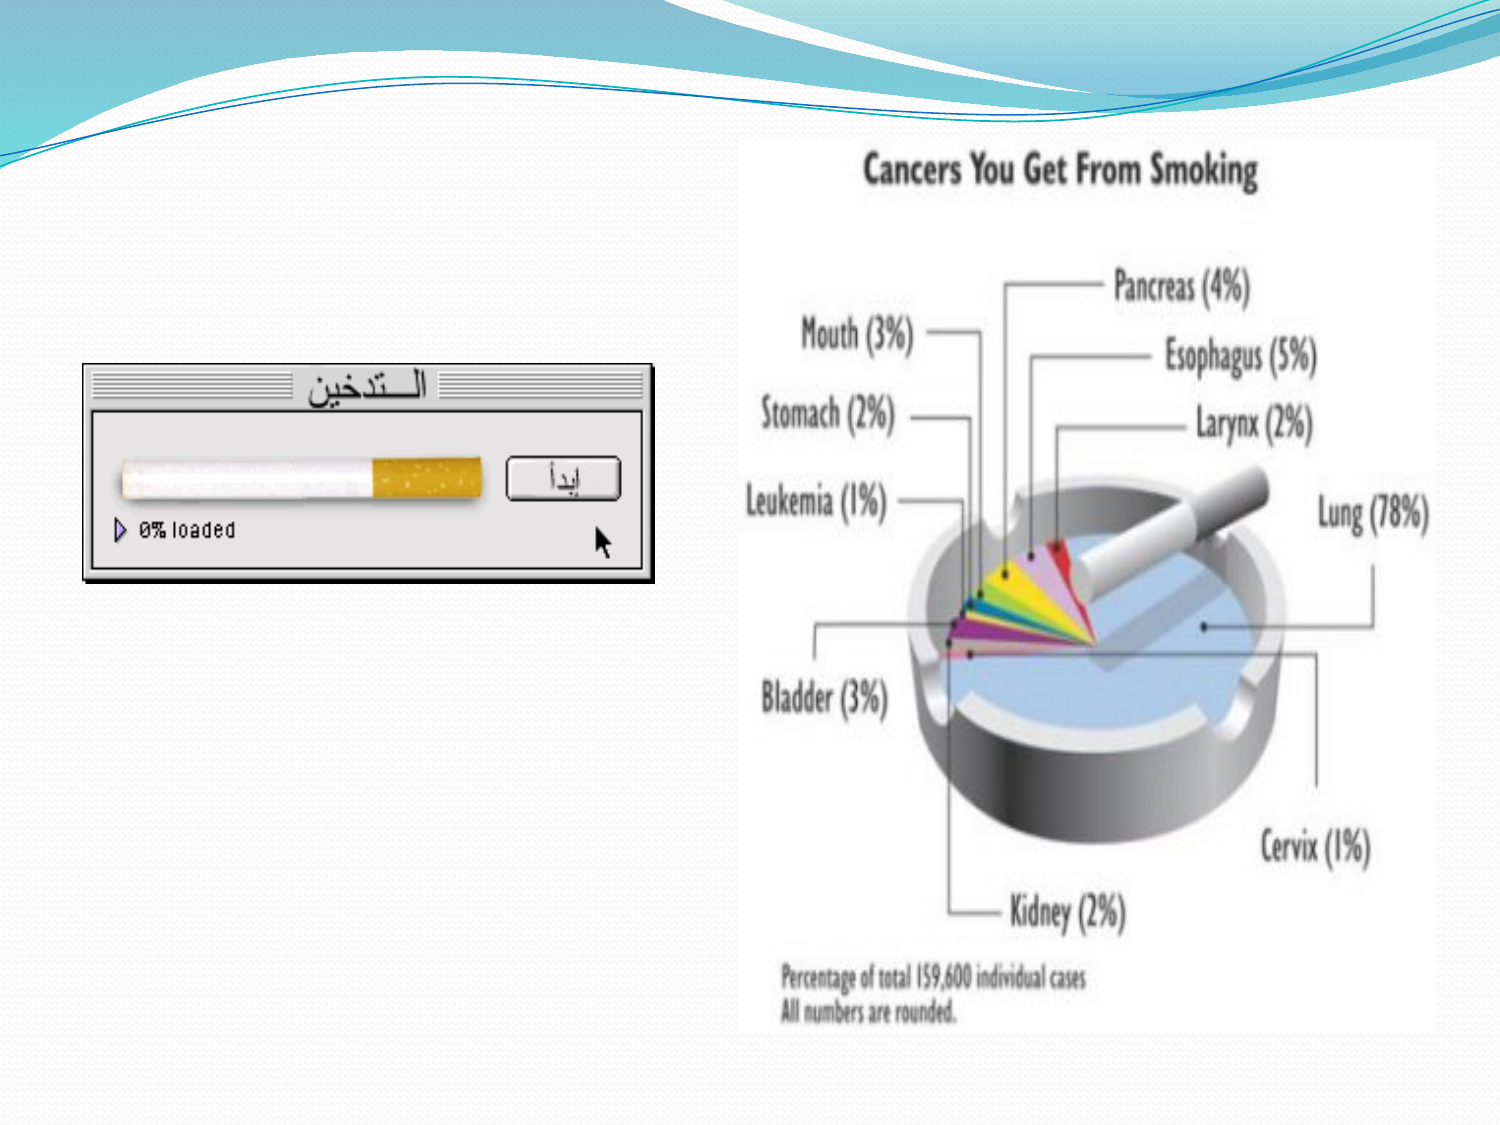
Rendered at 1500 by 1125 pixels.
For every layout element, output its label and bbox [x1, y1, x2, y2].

picture [81, 362, 656, 584]
list [737, 140, 1436, 1032]
